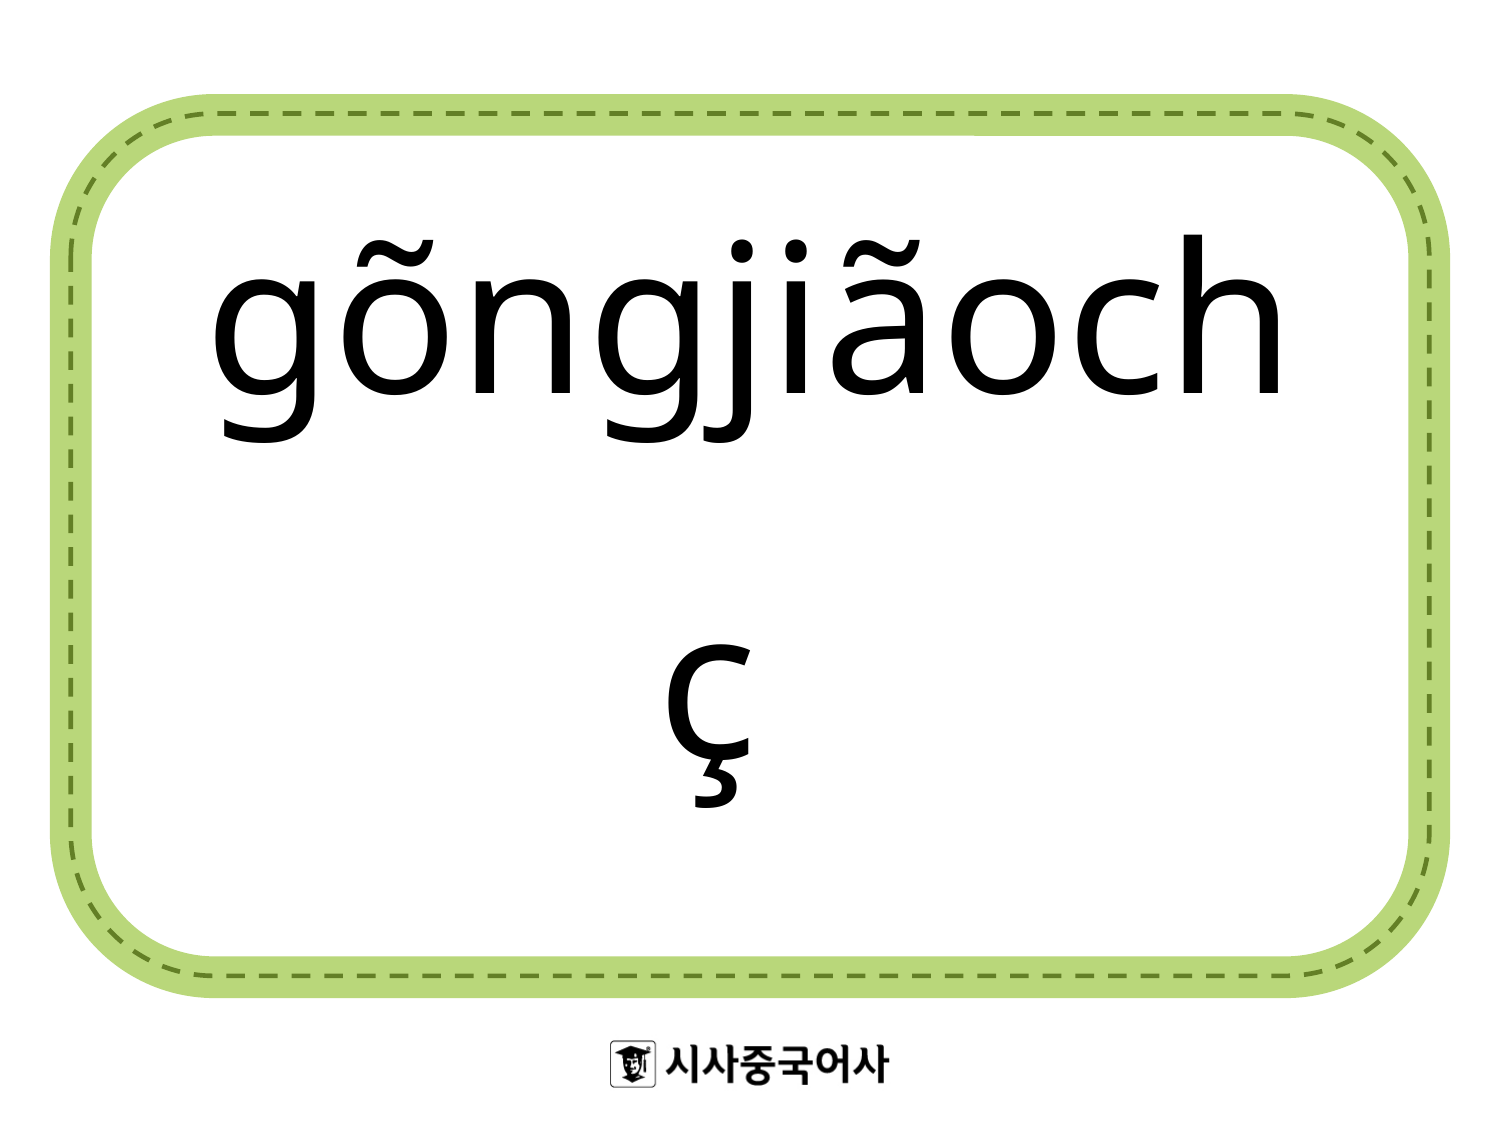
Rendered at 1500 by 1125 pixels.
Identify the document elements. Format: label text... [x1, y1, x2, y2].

text_box gõngjiãochç [145, 172, 1354, 836]
picture [602, 1034, 898, 1094]
